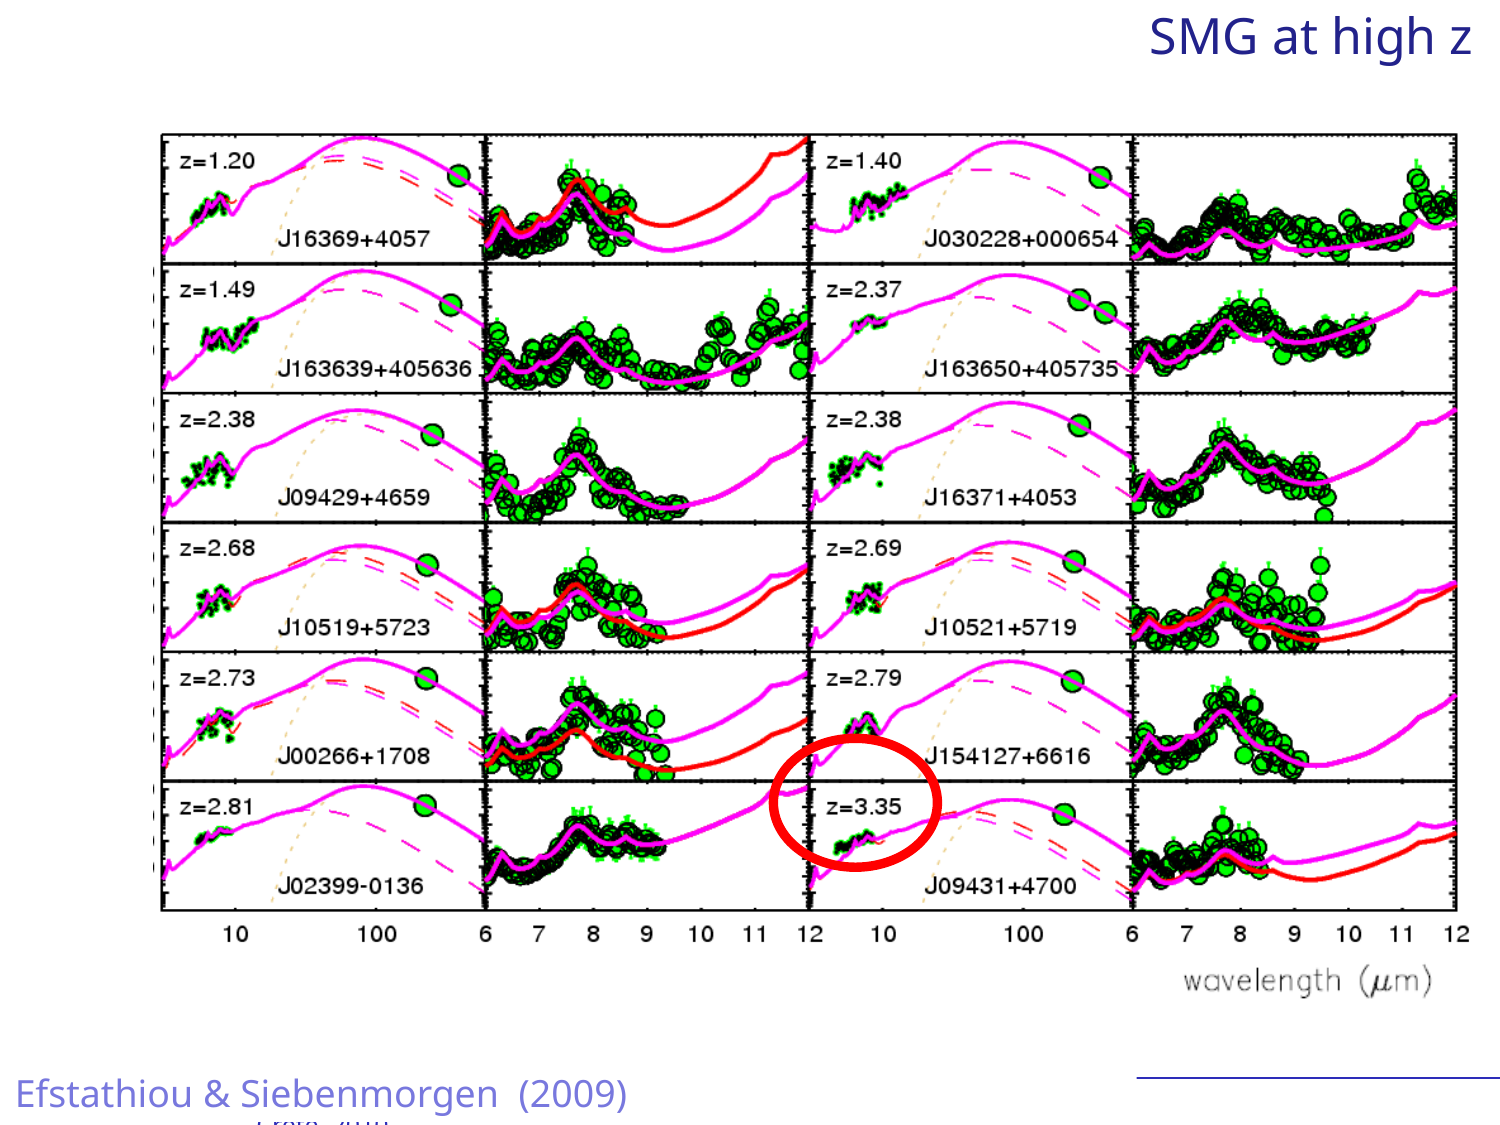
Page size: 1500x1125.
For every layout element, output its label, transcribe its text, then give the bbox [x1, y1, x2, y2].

picture [152, 116, 1483, 1005]
text_box Efstathiou & Siebenmorgen (2009) [0, 1046, 1137, 1122]
text_box SMG at high z [0, 3, 1489, 129]
